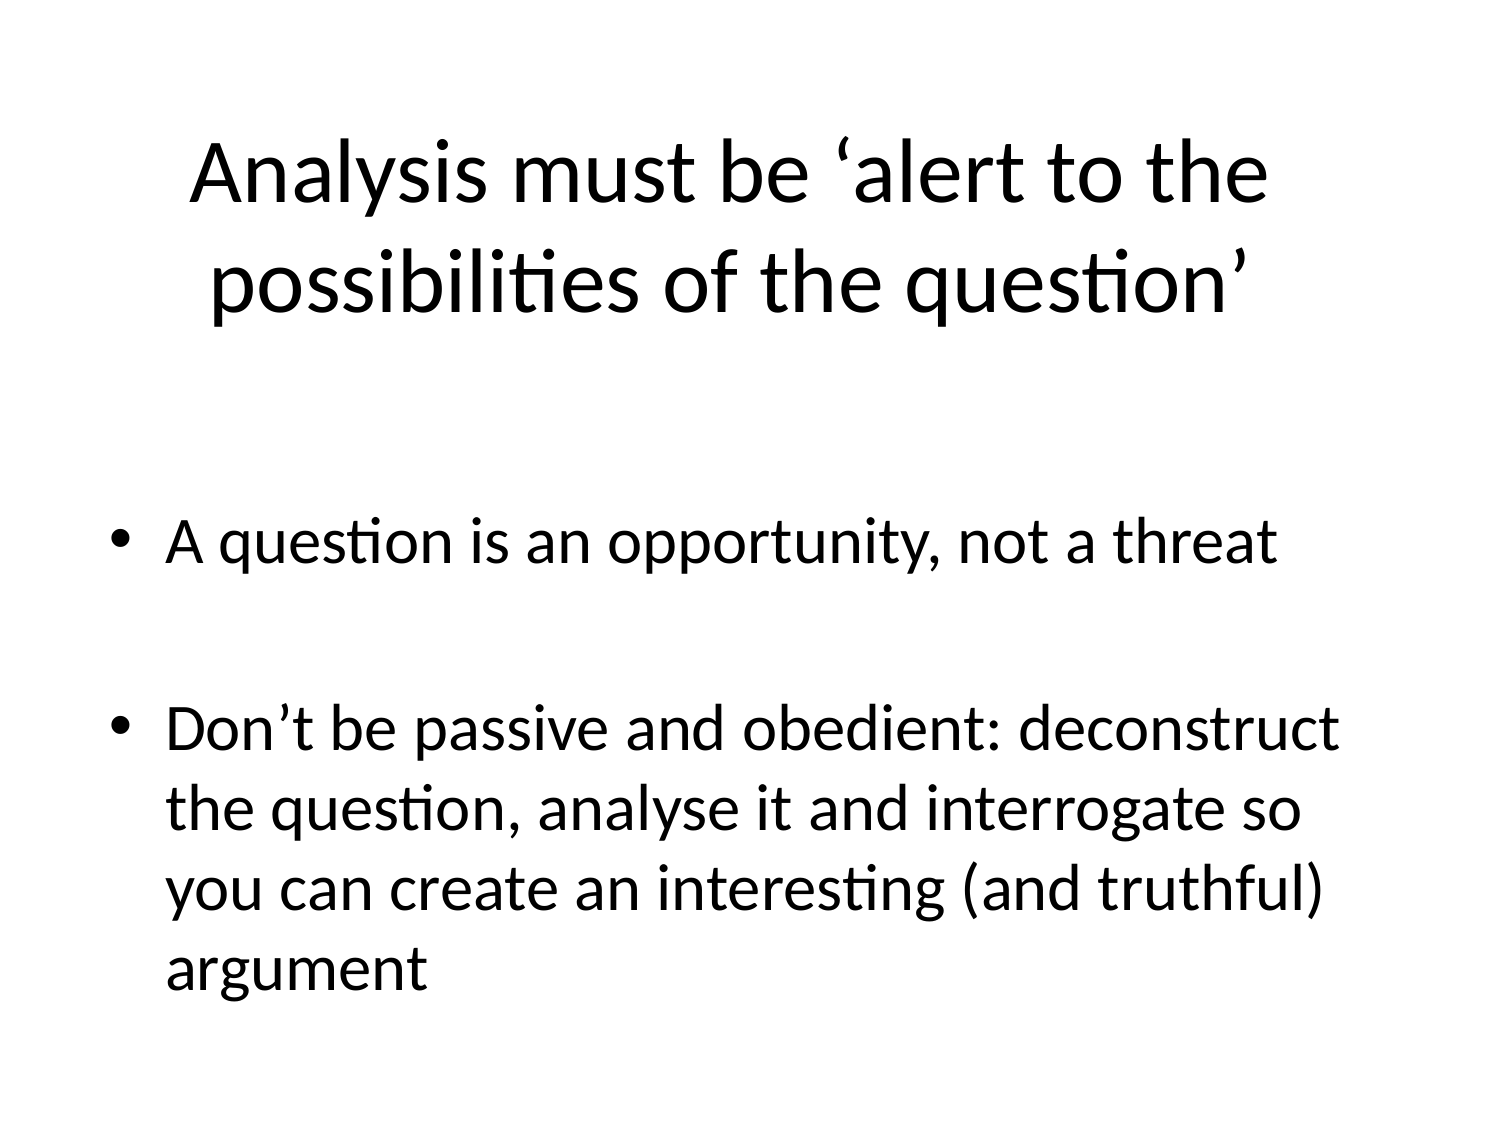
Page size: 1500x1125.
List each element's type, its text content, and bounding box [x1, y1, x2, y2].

title Analysis must be ‘alert to the possibilities of the question’ [55, 45, 1407, 397]
list A question is an opportunity, not a threat Don’t be passive and obedient: deconstruct the question, analyse it and interrogate so you can create an interesting (and truthful) argument [93, 396, 1407, 1072]
